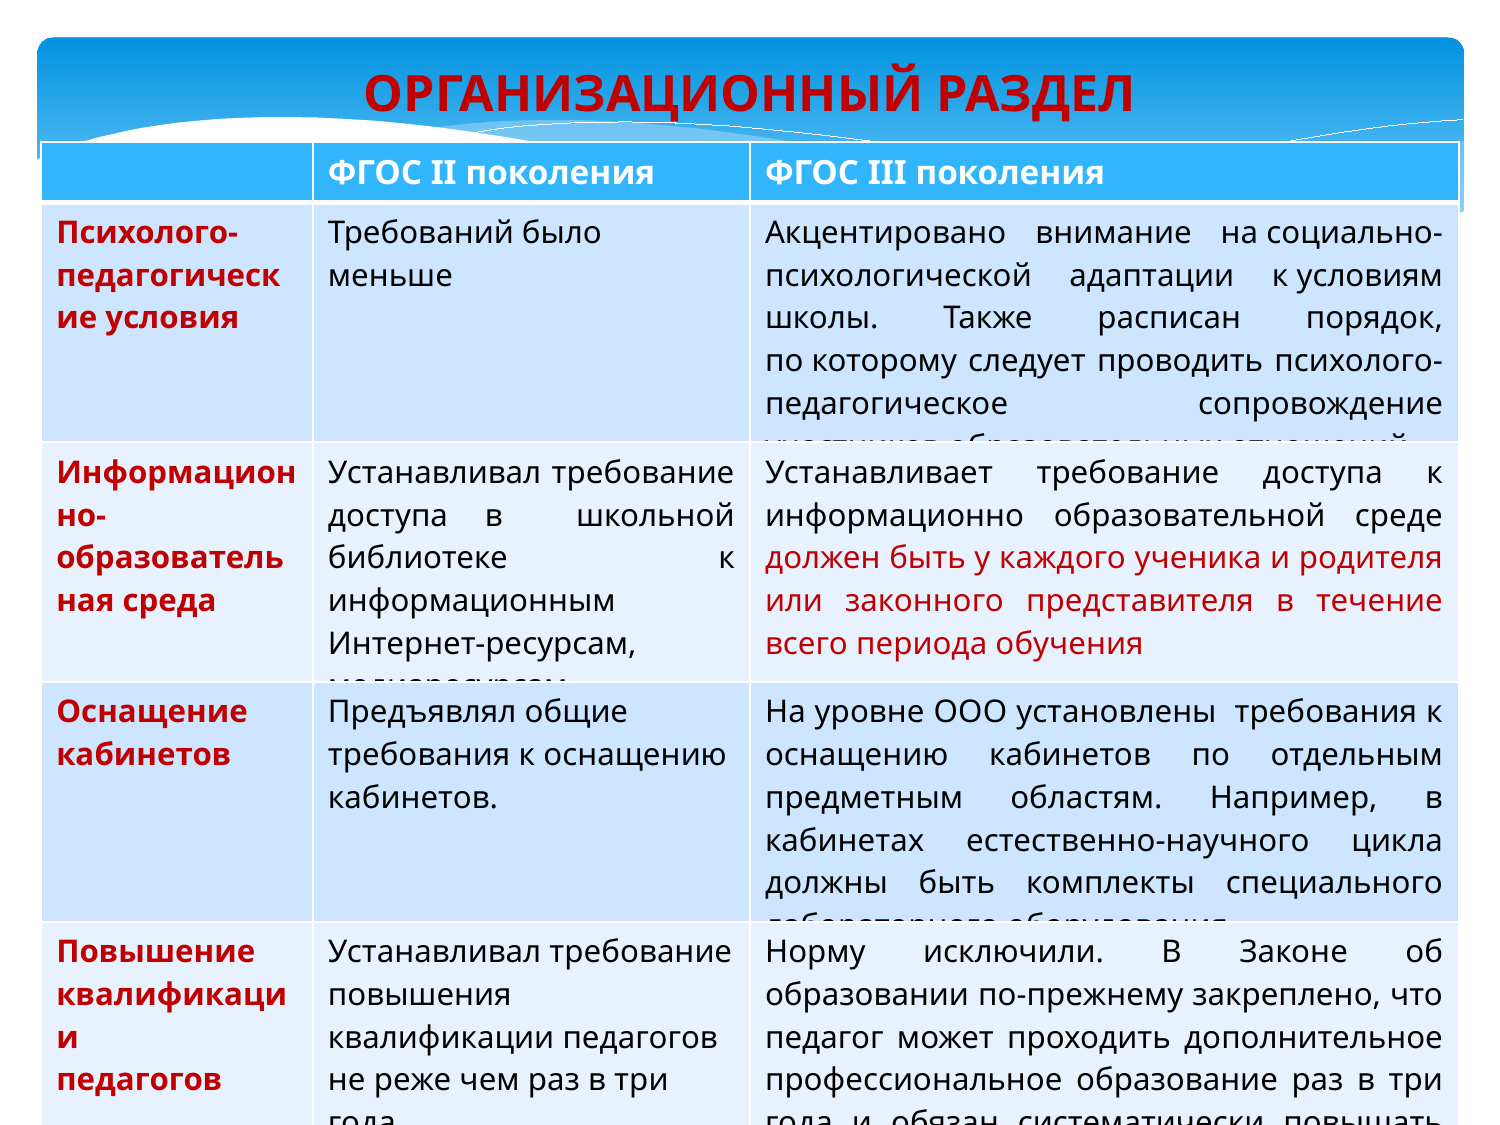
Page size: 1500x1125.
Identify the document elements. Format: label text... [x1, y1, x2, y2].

table_cell Устанавливал требование повышения квалификации педагогов не реже чем раз в три года. [314, 923, 749, 1125]
table_cell Норму исключили. В Законе об образовании по-прежнему закреплено, что педагог может проходить дополнительное профессиональное образование раз в три года и обязан систематически повышать квалификацию. Но указания, ка часто, нет. [751, 923, 1458, 1125]
text_box ОРГАНИЗАЦИОННЫЙ РАЗДЕЛ [58, 54, 1442, 130]
table_cell Устанавливал требование доступа в школьной библиотеке к информационным Интернет-ресурсам, медиаресурсам. [314, 443, 749, 681]
table_cell Акцентировано внимание на социально-психологической адаптации к условиям школы. Также расписан порядок, по которому следует проводить психолого-педагогическое сопровождение участников образовательных отношений [751, 205, 1458, 441]
table_cell На уровне ООО установлены требования к оснащению кабинетов по отдельным предметным областям. Например, в кабинетах естественно-научного цикла должны быть комплекты специального лабораторного оборудования. [751, 683, 1458, 921]
table_header ФГОС III поколения [751, 143, 1458, 200]
table_cell Информационно-образовательная среда [42, 443, 312, 681]
table_header ФГОС II поколения [314, 143, 749, 200]
table_cell Устанавливает требование доступа к информационно образовательной среде должен быть у каждого ученика и родителя или законного представителя в течение всего периода обучения [751, 443, 1458, 681]
table_cell Предъявлял общие требования к оснащению кабинетов. [314, 683, 749, 921]
table_header [42, 143, 312, 200]
table_cell Повышение квалификации педагогов [42, 923, 312, 1125]
table_cell Оснащение кабинетов [42, 683, 312, 921]
table_cell Требований было меньше [314, 205, 749, 441]
table_cell Психолого-педагогические условия [42, 205, 312, 441]
